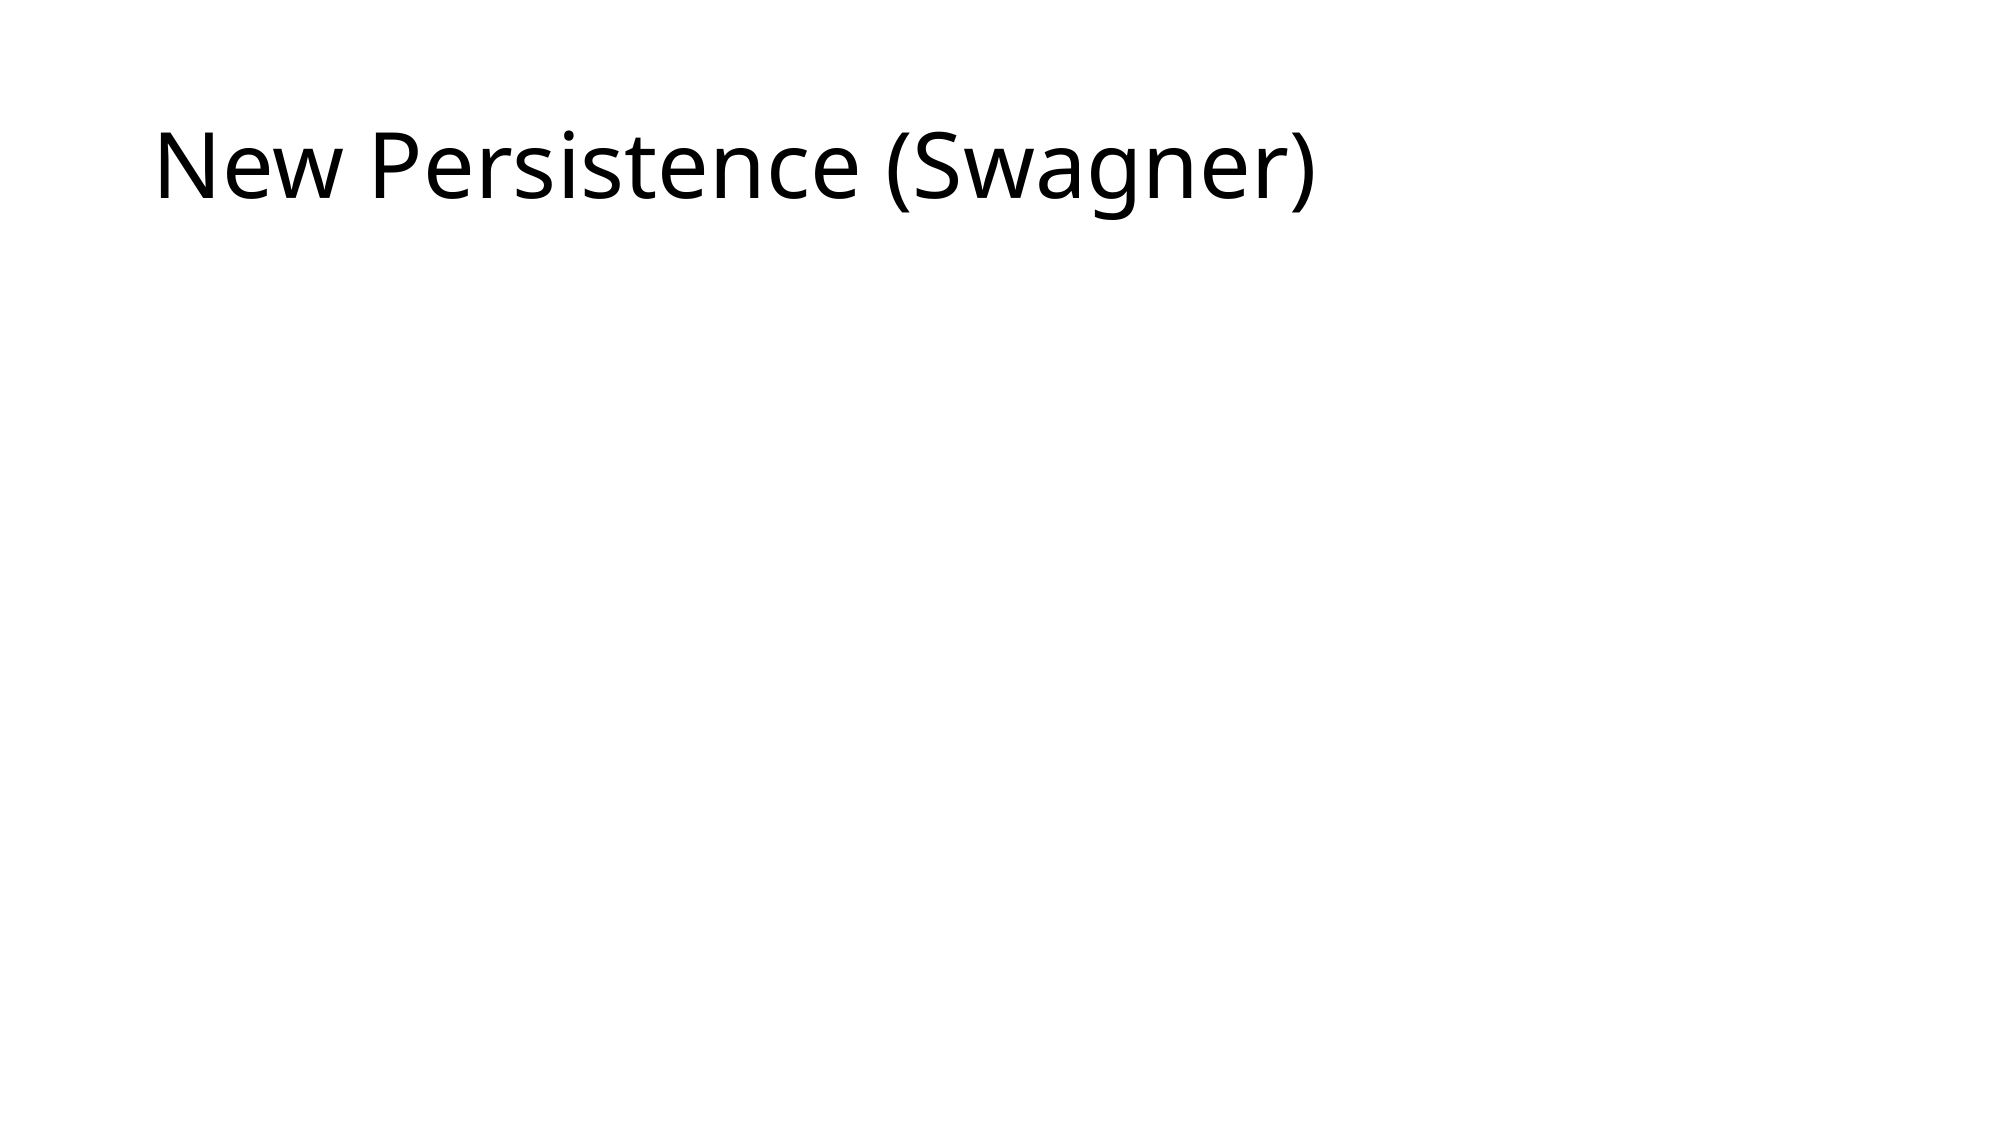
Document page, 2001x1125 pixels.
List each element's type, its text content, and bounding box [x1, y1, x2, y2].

title New Persistence (Swagner) [137, 59, 1863, 278]
